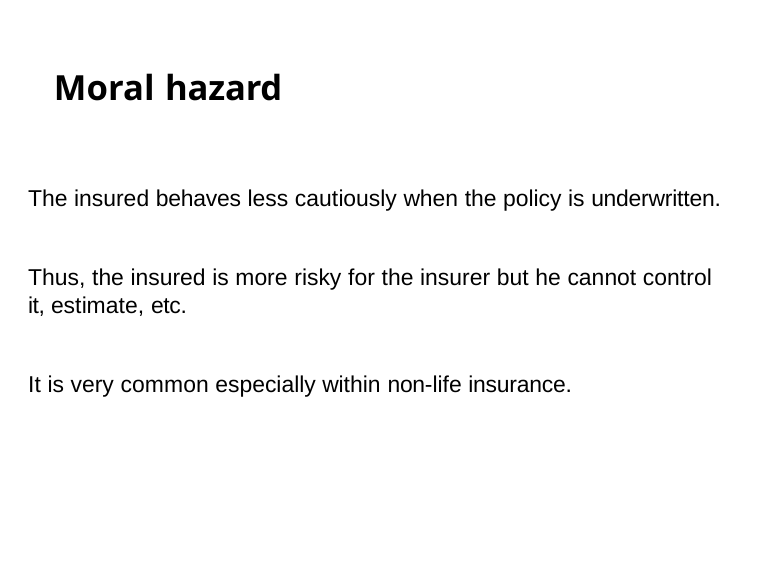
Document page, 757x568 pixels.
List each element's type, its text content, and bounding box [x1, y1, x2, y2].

title Moral hazard [51, 36, 705, 134]
text_box The insured behaves less cautiously when the policy is underwritten. Thus, the insured is more risky for the insurer but he cannot control it, estimate, etc. It is very common especially within non-life insurance. [26, 181, 728, 398]
